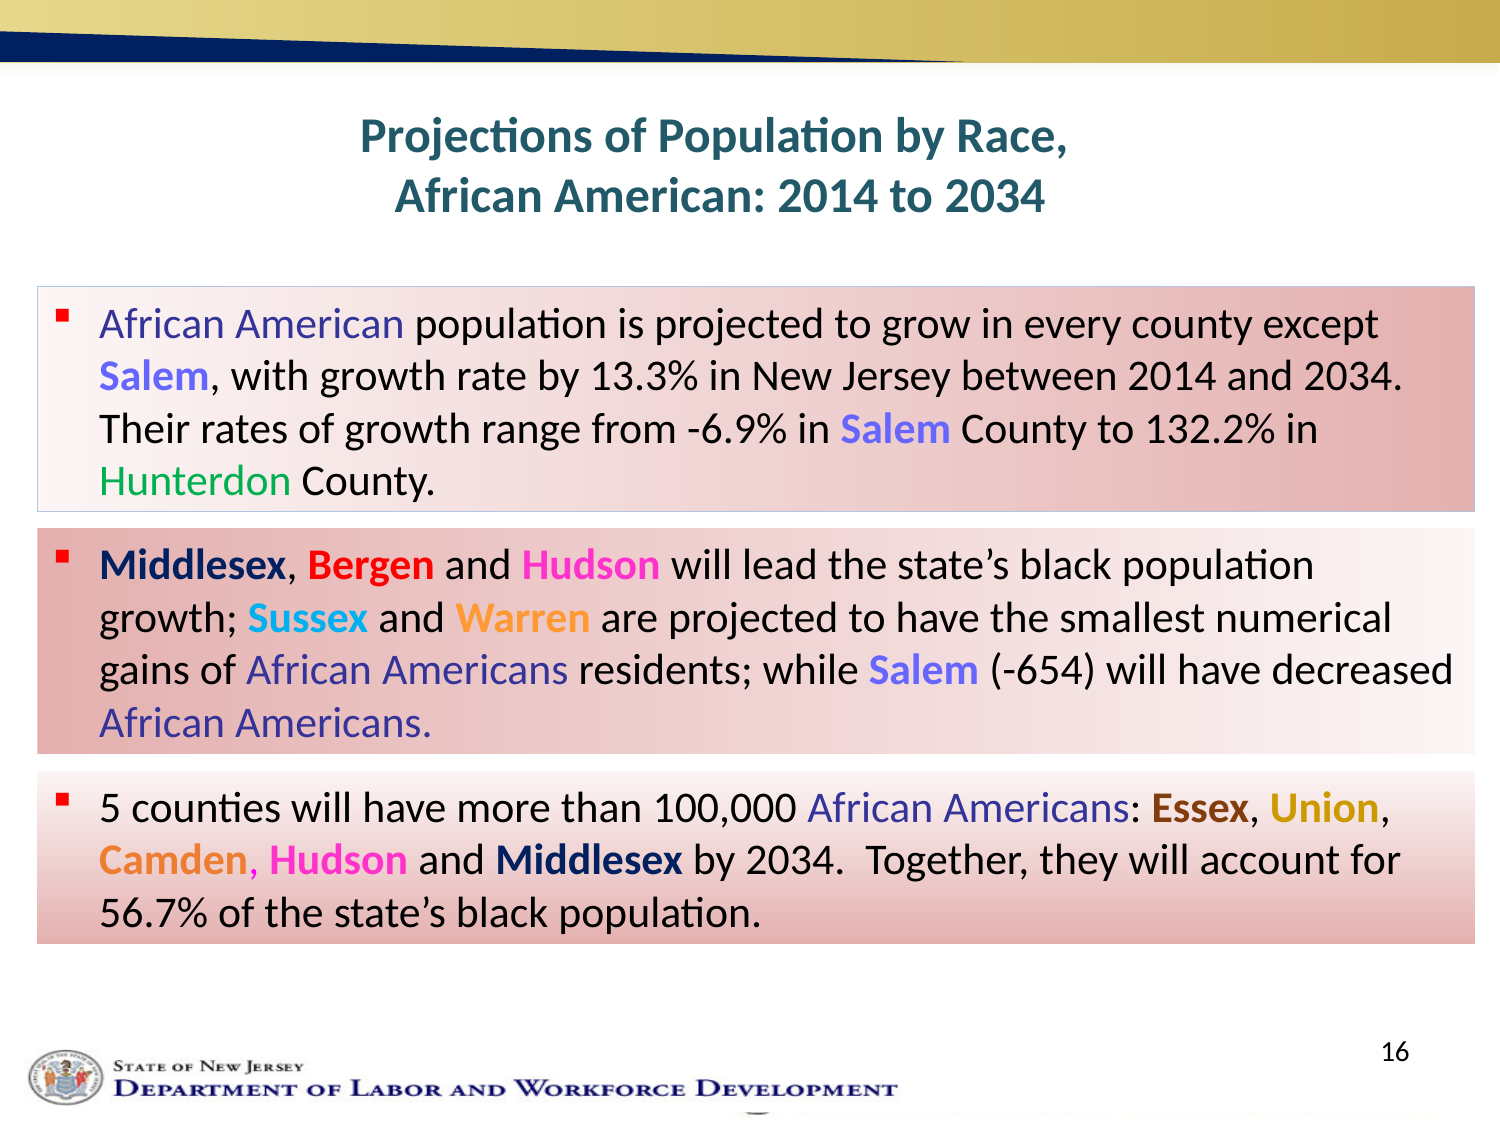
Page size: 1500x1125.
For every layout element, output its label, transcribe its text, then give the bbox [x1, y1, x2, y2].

text_box 5 counties will have more than 100,000 African Americans: Essex, Union, Camden, Hudson and Middlesex by 2034. Together, they will account for 56.7% of the state’s black population. [37, 771, 1475, 944]
text_box African American population is projected to grow in every county except Salem, with growth rate by 13.3% in New Jersey between 2014 and 2034. Their rates of growth range from -6.9% in Salem County to 132.2% in Hunterdon County. [37, 286, 1475, 512]
text_box Projections of Population by Race, African American: 2014 to 2034 [176, 94, 1264, 230]
text_box Middlesex, Bergen and Hudson will lead the state’s black population growth; Sussex and Warren are projected to have the smallest numerical gains of African Americans residents; while Salem (-654) will have decreased African Americans. [37, 528, 1475, 754]
picture [712, 1113, 1438, 1118]
slide_number 16 [1074, 1024, 1425, 1103]
